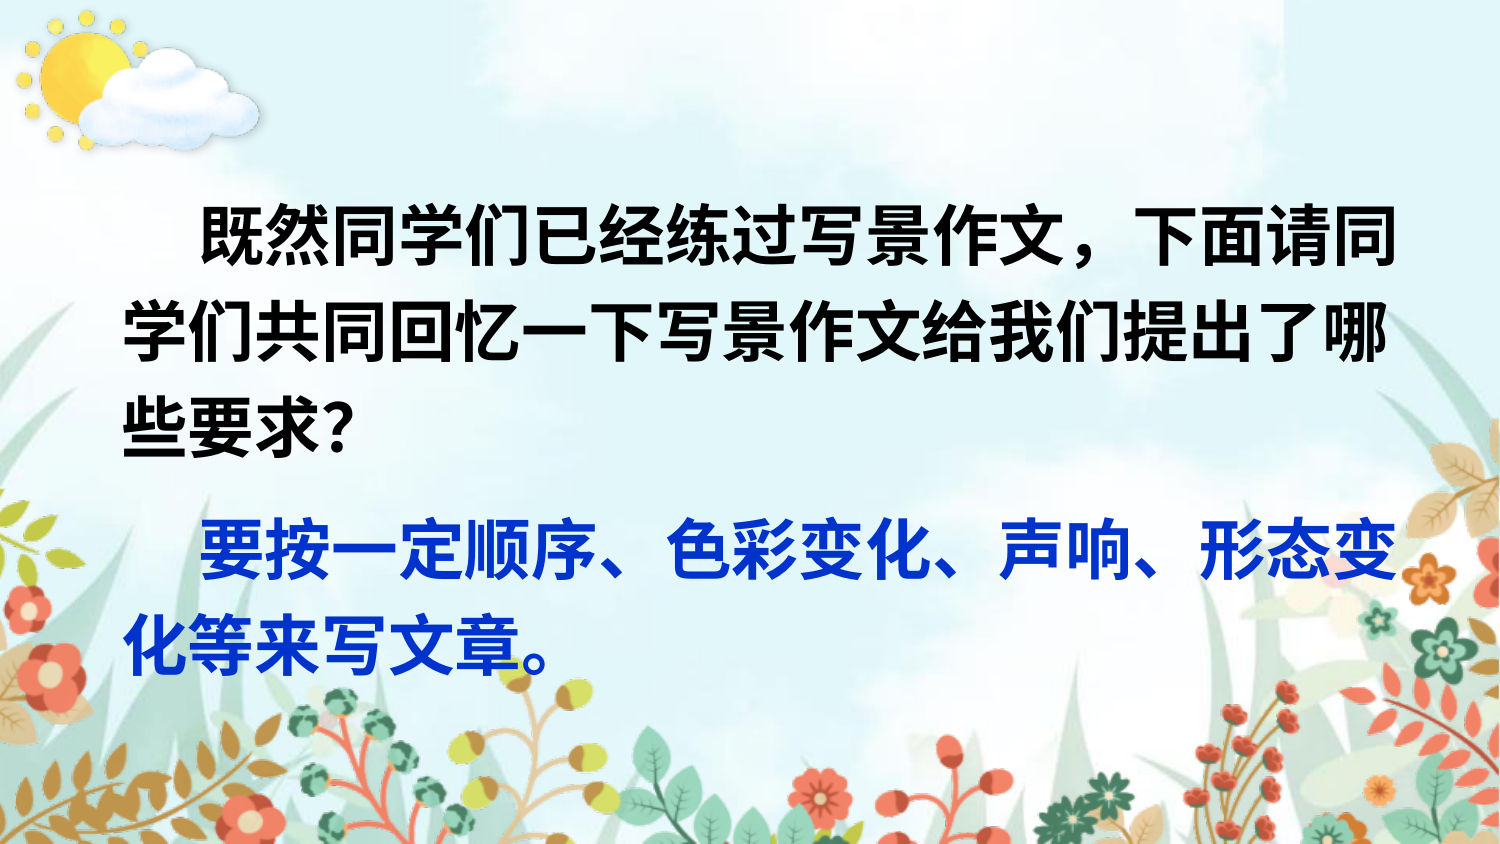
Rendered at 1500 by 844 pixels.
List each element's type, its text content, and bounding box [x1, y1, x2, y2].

picture [0, 0, 1500, 844]
text_box 要按一定顺序、色彩变化、声响、形态变化等来写文章。 [106, 484, 1425, 692]
text_box 既然同学们已经练过写景作文，下面请同学们共同回忆一下写景作文给我们提出了哪些要求？ [106, 170, 1425, 473]
